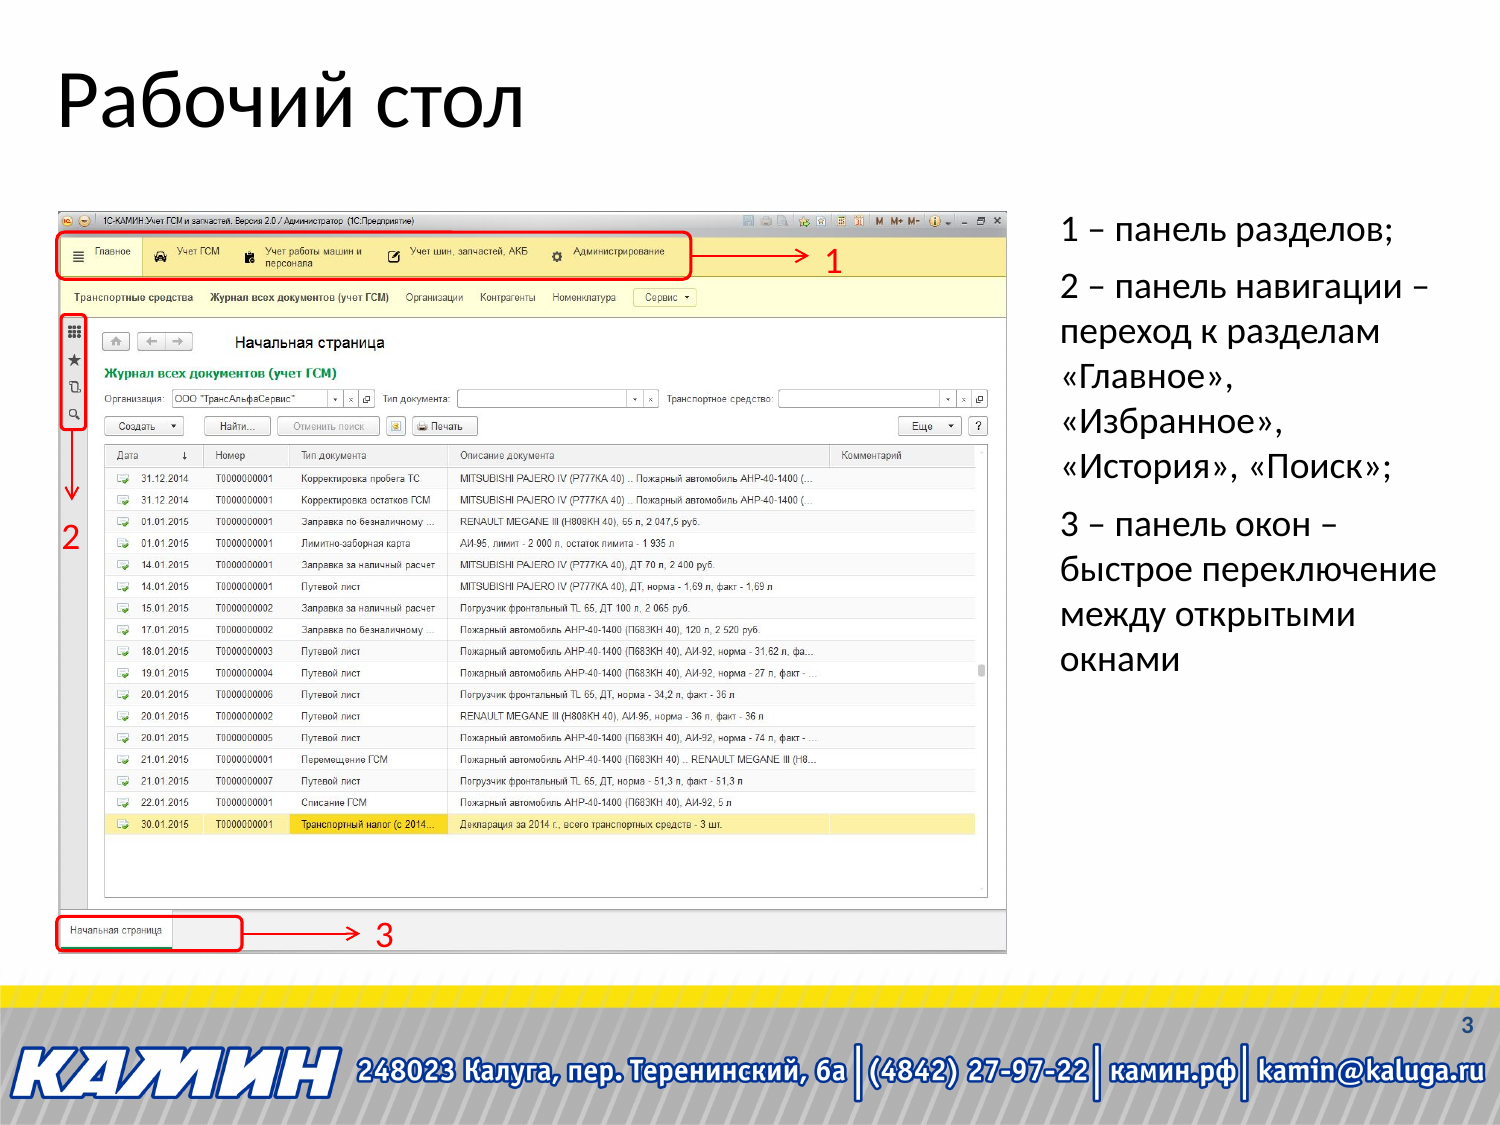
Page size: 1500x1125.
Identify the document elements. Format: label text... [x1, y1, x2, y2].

picture [0, 0, 1500, 1125]
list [57, 211, 1007, 954]
text_box 1 – панель разделов; 2 – панель навигации –переход к разделам «Главное», «Избранное», «История», «Поиск»; 3 – панель окон – быстрое переключение между открытыми окнами [1045, 196, 1459, 686]
title Рабочий стол [41, 0, 1392, 188]
text_box 2 [46, 504, 52, 565]
slide_number 3 [1138, 993, 1489, 1054]
